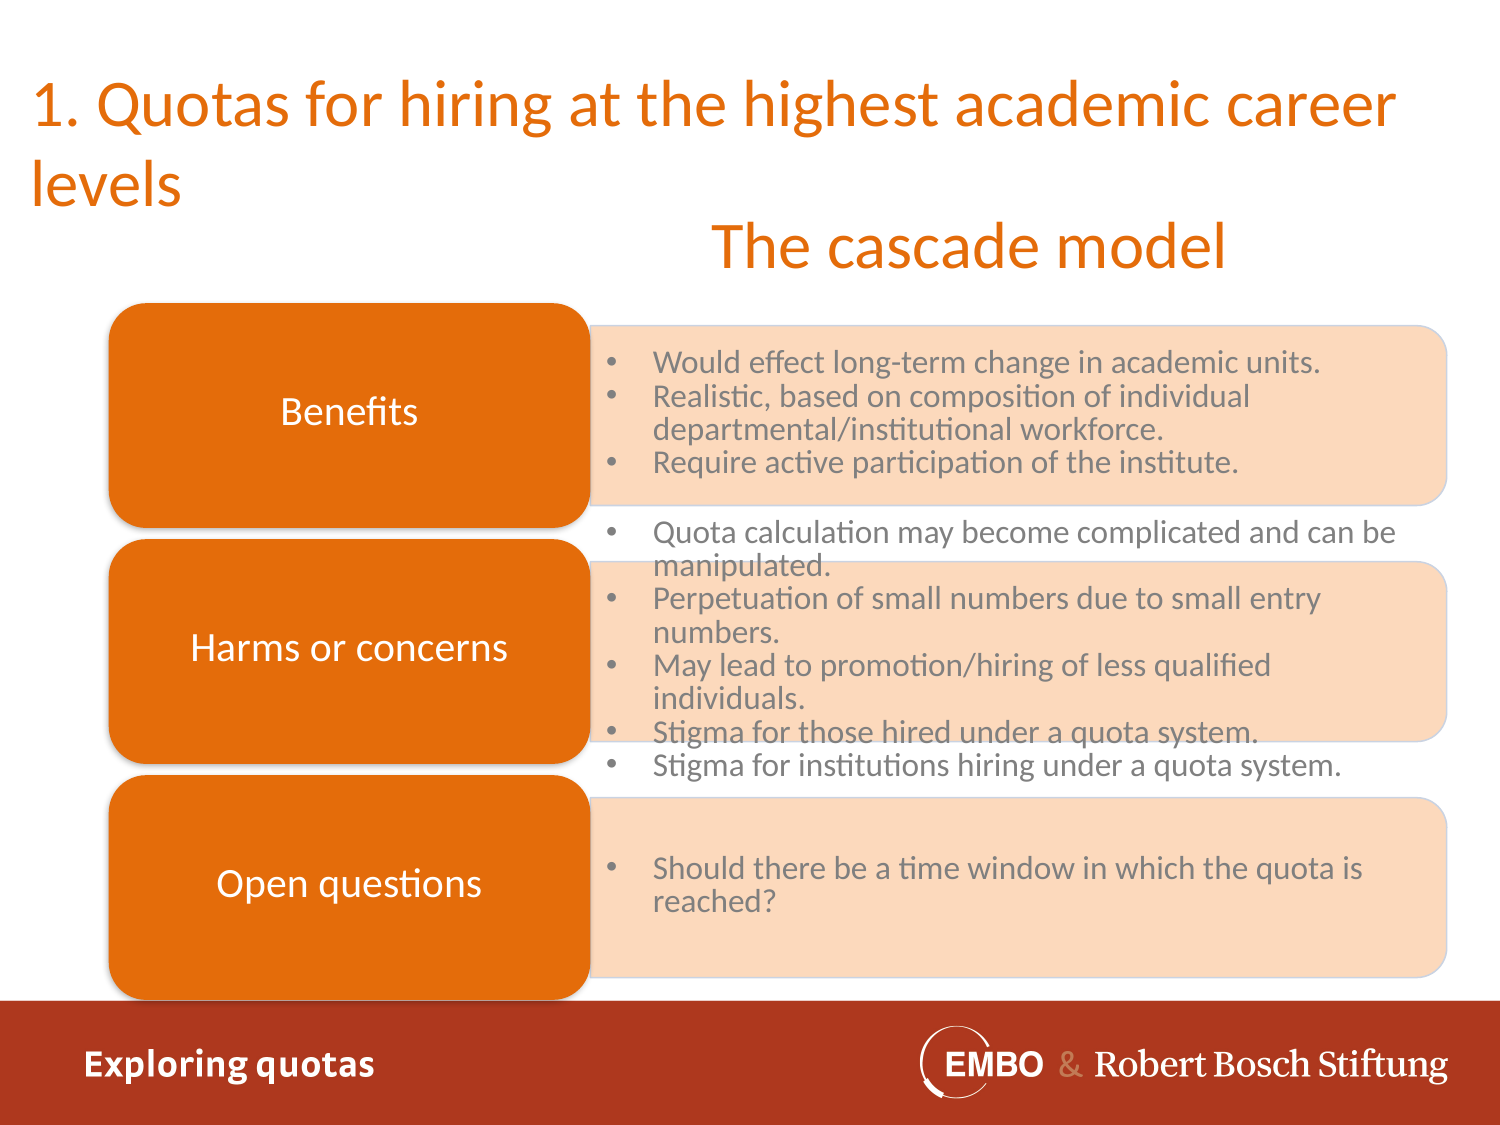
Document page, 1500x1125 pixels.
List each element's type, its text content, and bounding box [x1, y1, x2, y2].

picture [0, 0, 1500, 1125]
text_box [108, 302, 1447, 1001]
text_box The cascade model [696, 194, 1243, 290]
text_box 1. Quotas for hiring at the highest academic career levels [15, 45, 1466, 234]
